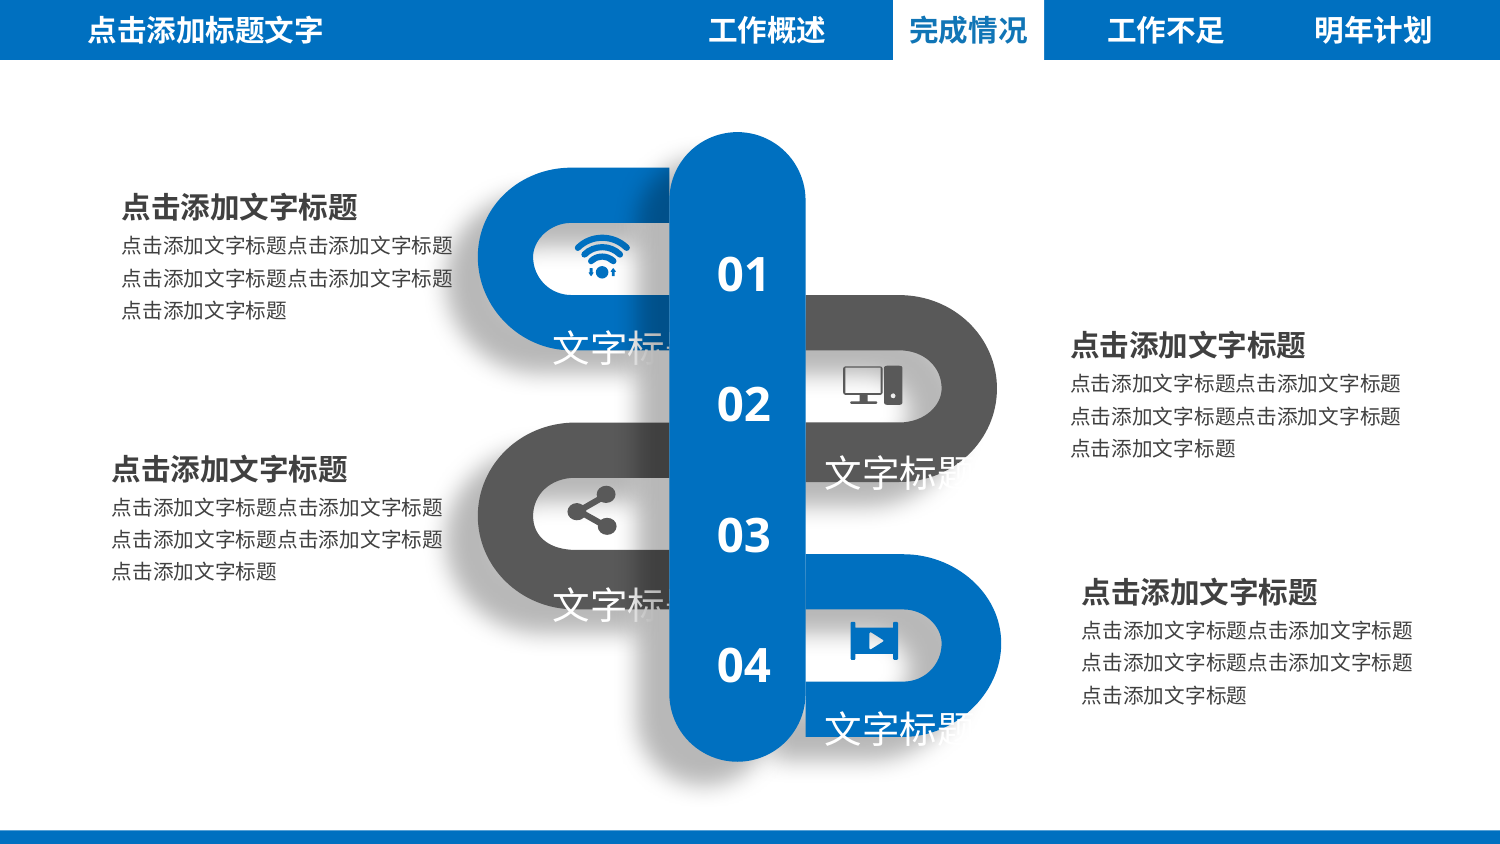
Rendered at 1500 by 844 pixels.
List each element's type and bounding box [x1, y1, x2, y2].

text_box [0, 0, 1500, 844]
